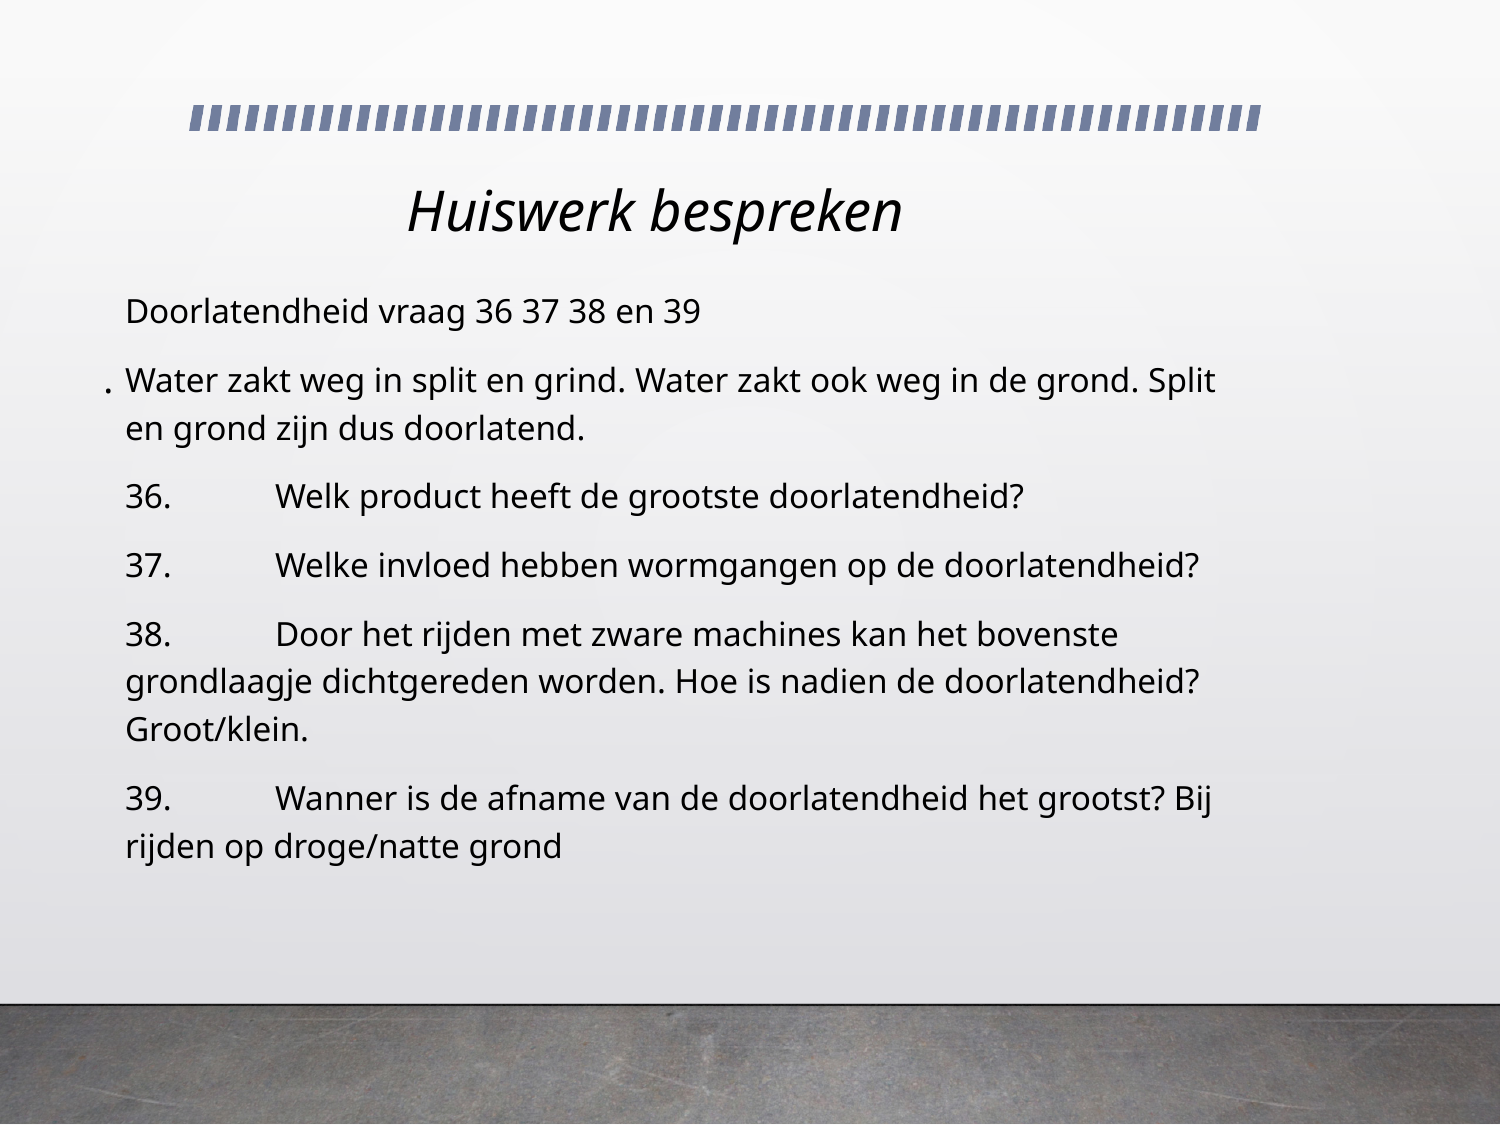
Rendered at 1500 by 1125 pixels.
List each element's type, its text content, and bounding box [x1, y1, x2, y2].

text_box . [88, 348, 1471, 409]
subtitle Doorlatendheid vraag 36 37 38 en 39 Water zakt weg in split en grind. Water zakt ook weg in de grond. Split en grond zijn dus doorlatend. 36. Welk product heeft de grootste doorlatendheid? 37. Welke invloed hebben wormgangen op de doorlatendheid? 38. Door het rijden met zware machines kan het bovenste grondlaagje dichtgereden worden. Hoe is nadien de doorlatendheid? Groot/klein. 39. Wanner is de afname van de doorlatendheid het grootst? Bij rijden op droge/natte grond [110, 267, 1280, 348]
picture [0, 1004, 1500, 1124]
title Huiswerk bespreken [112, 101, 1199, 244]
subtitle Doorlatendheid vraag 36 37 38 en 39 Water zakt weg in split en grind. Water zakt ook weg in de grond. Split en grond zijn dus doorlatend. 36. Welk product heeft de grootste doorlatendheid? 37. Welke invloed hebben wormgangen op de doorlatendheid? 38. Door het rijden met zware machines kan het bovenste grondlaagje dichtgereden worden. Hoe is nadien de doorlatendheid? Groot/klein. 39. Wanner is de afname van de doorlatendheid het grootst? Bij rijden op droge/natte grond [110, 409, 1280, 894]
